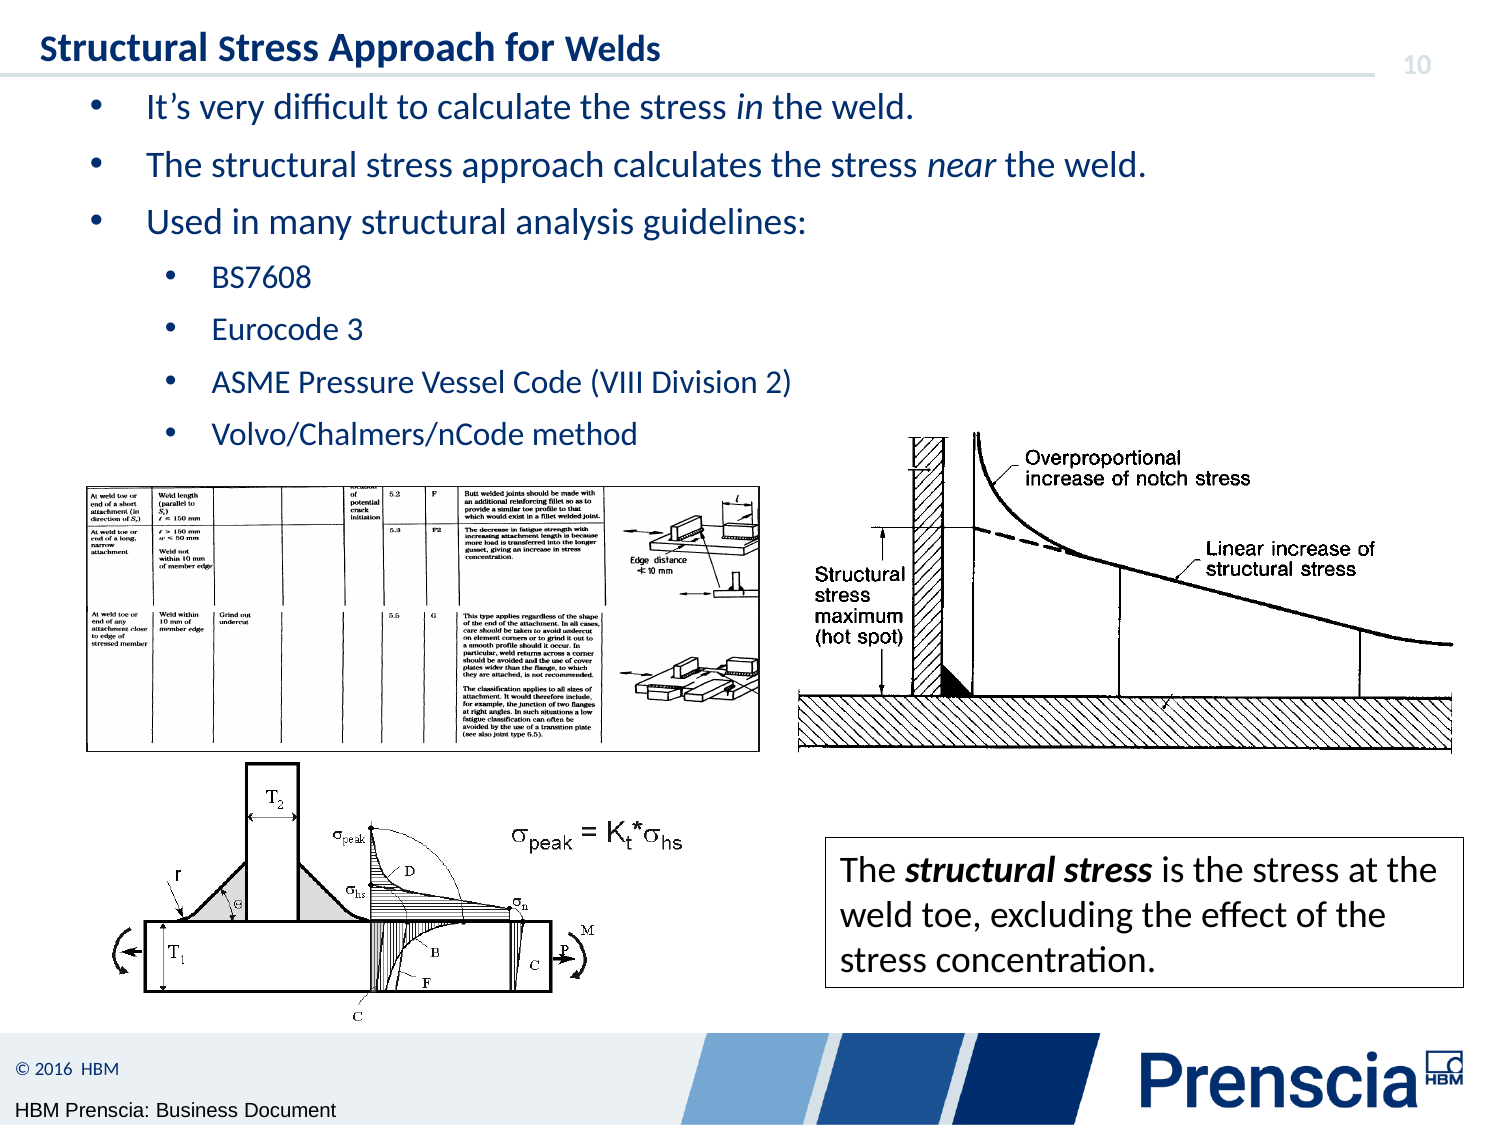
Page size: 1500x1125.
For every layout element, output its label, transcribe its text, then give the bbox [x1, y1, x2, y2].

picture [762, 412, 1476, 775]
picture [0, 1033, 1500, 1125]
text_box The structural stress is the stress at the weld toe, excluding the effect of the stress concentration. [825, 837, 1464, 988]
title Structural Stress Approach for Welds [24, 12, 1375, 70]
list It’s very difficult to calculate the stress in the weld. The structural stress approach calculates the stress near the weld. Used in many structural analysis guidelines: BS7608 Eurocode 3 ASME Pressure Vessel Code (VIII Division 2) Volvo/Chalmers/nCode method [75, 75, 1423, 458]
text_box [87, 487, 759, 751]
picture [112, 762, 701, 1028]
